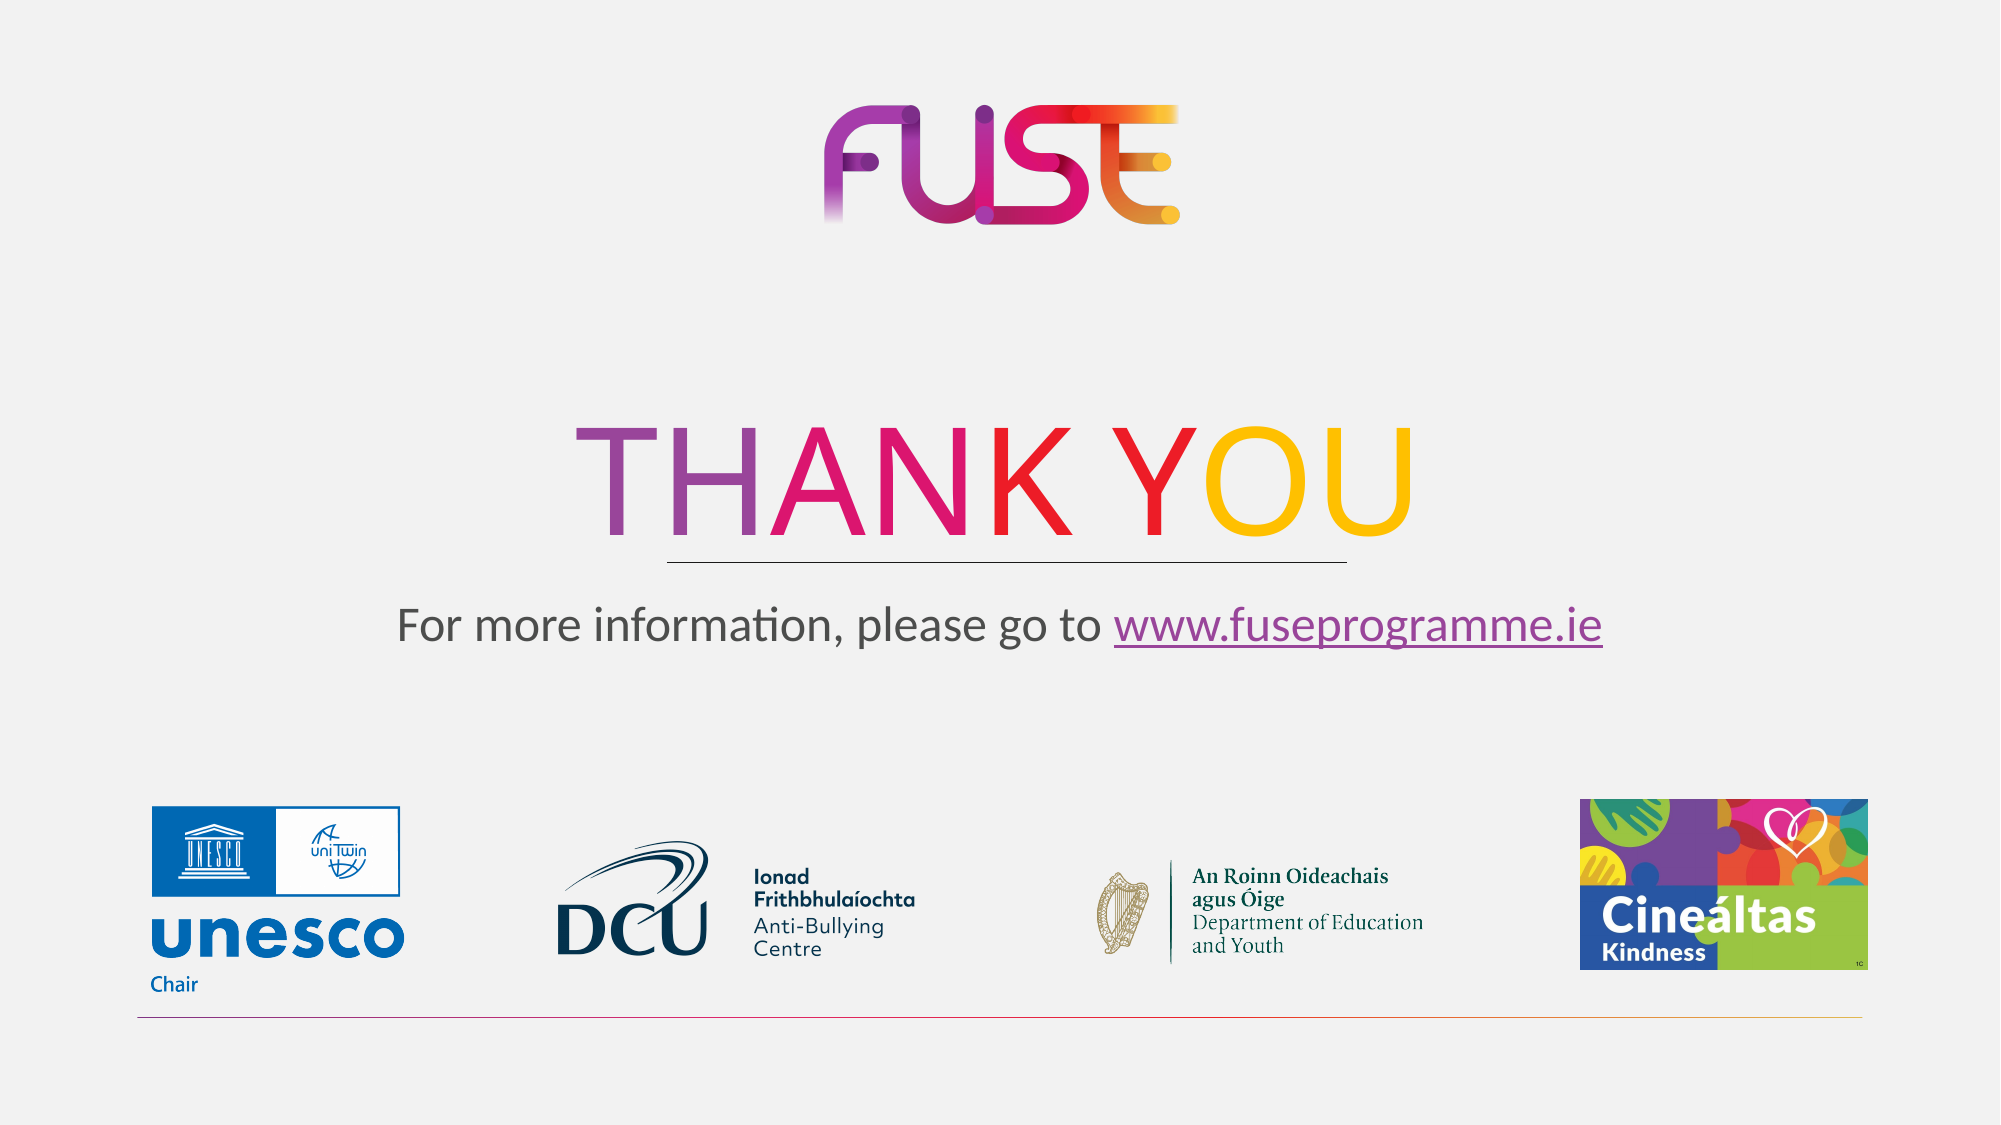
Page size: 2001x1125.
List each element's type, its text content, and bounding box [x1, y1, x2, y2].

picture [1070, 833, 1476, 992]
picture [709, 0, 1306, 395]
picture [1580, 799, 1868, 970]
picture [544, 805, 966, 992]
picture [132, 786, 420, 1011]
title THANK YOU [249, 184, 1750, 576]
subtitle For more information, please go to www.fuseprogramme.ie [249, 590, 1750, 863]
